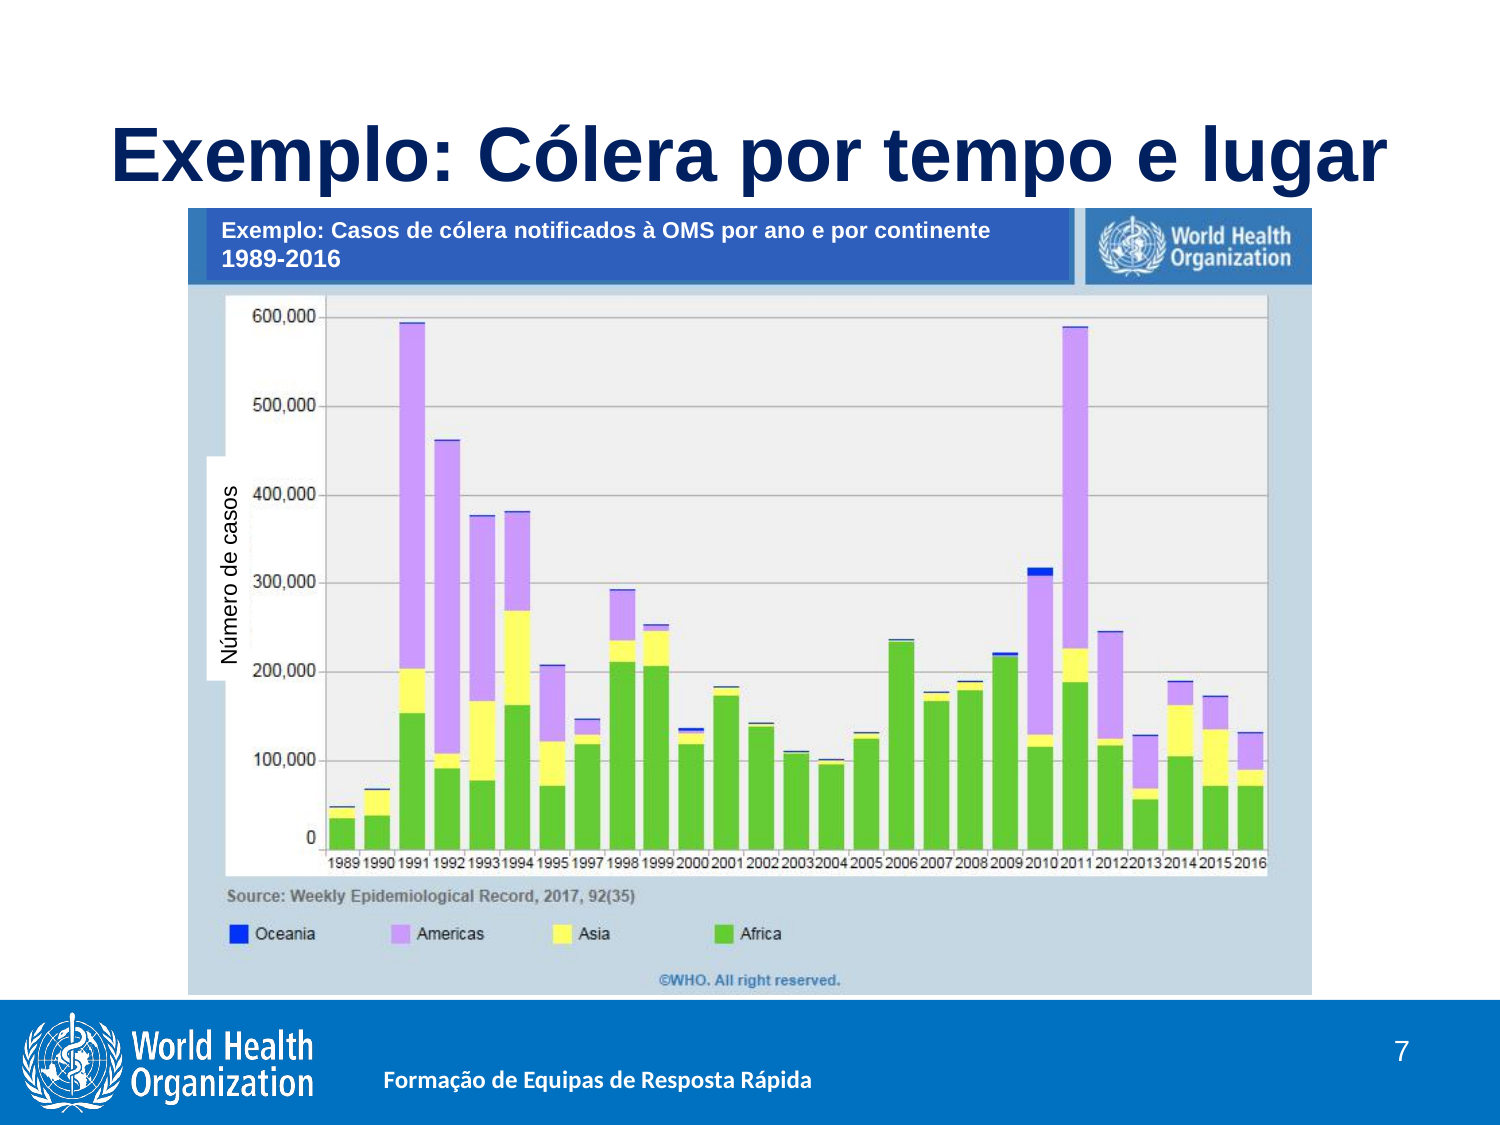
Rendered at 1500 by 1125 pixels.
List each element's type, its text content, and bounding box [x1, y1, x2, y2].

title Exemplo: Cólera por tempo e lugar [0, 91, 1500, 209]
picture [21, 1012, 313, 1113]
picture [187, 207, 1312, 995]
slide_number 7 [1074, 1024, 1425, 1103]
